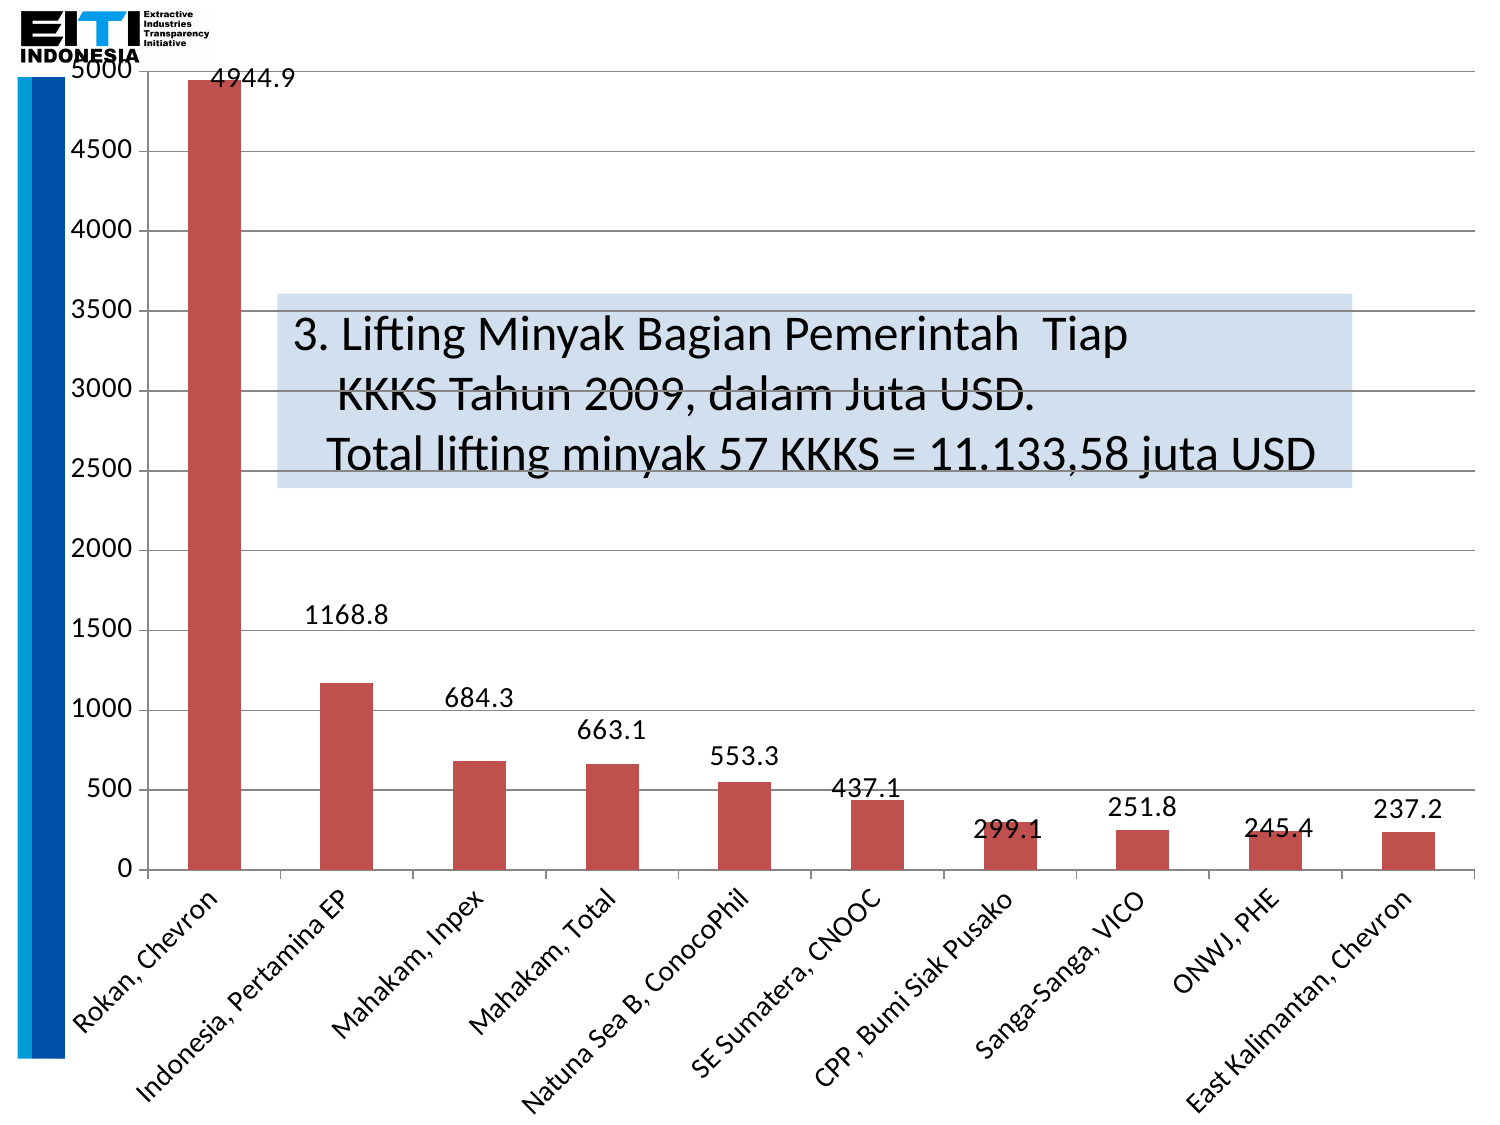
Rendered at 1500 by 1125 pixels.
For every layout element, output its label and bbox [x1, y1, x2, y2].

chart [64, 42, 1500, 1125]
picture [17, 7, 213, 67]
